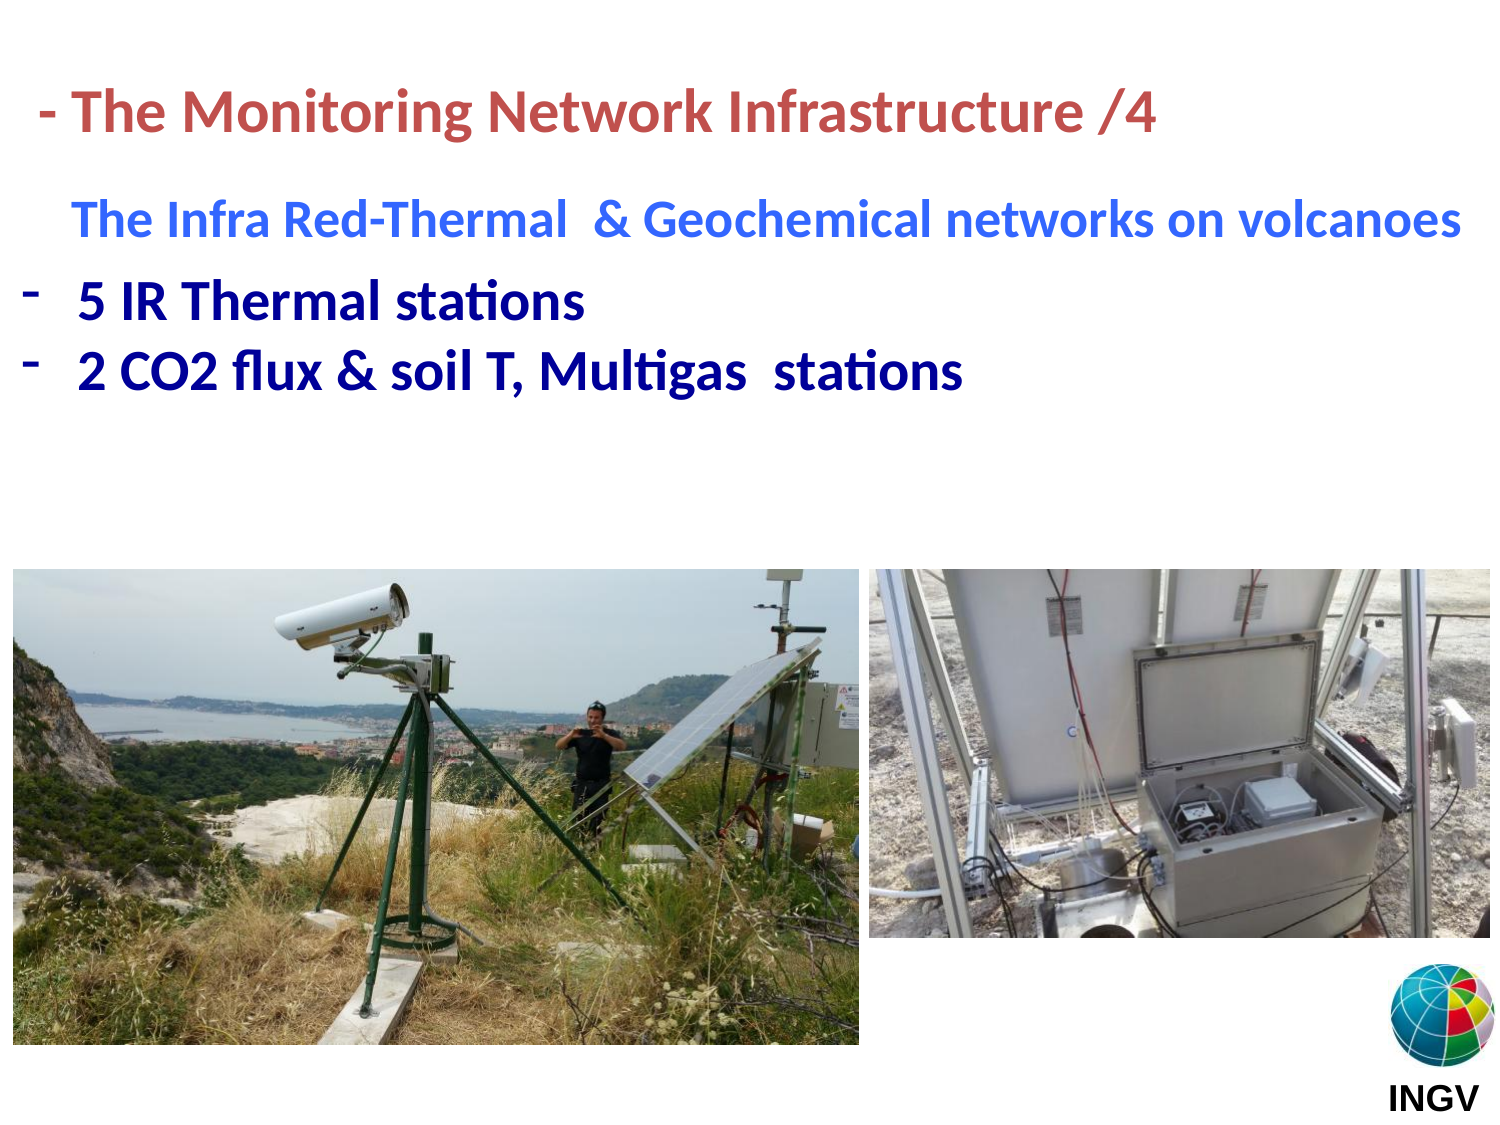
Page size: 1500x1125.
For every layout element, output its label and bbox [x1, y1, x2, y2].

picture [1388, 964, 1438, 1068]
picture [1439, 964, 1496, 1068]
text_box [13, 1035, 23, 1045]
picture [869, 569, 1490, 938]
picture [1440, 973, 1446, 985]
picture [13, 569, 859, 1045]
